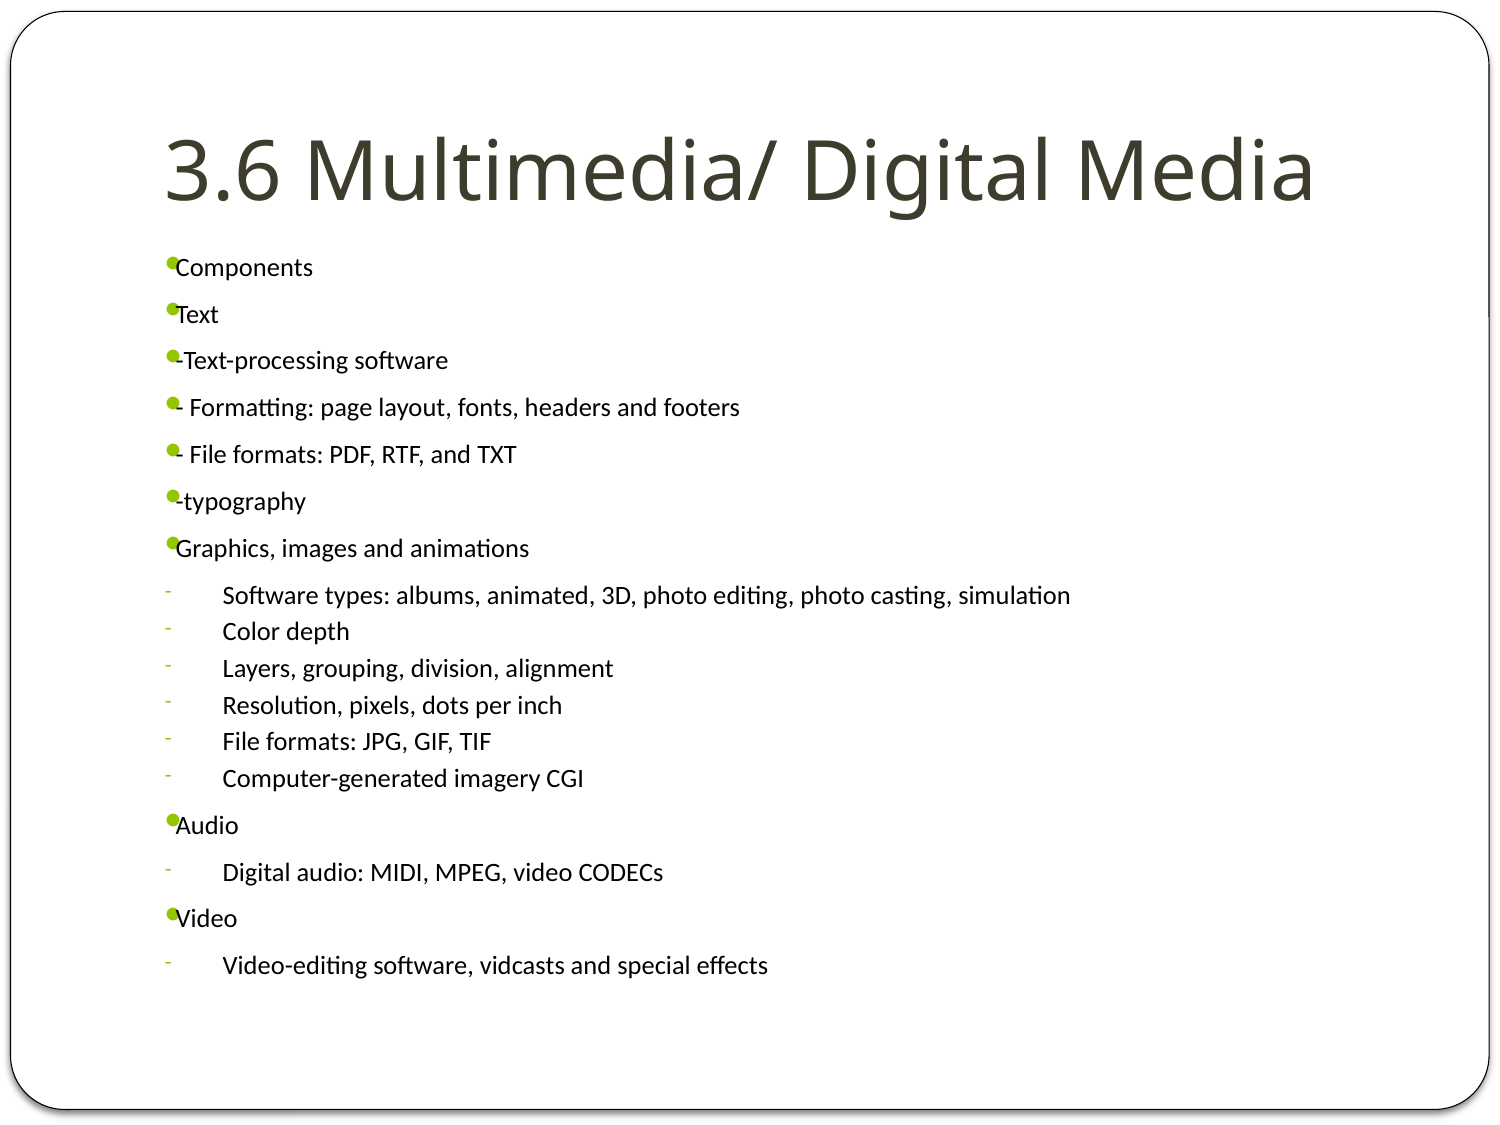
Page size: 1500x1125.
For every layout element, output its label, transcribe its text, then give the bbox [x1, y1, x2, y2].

list Components Text -Text-processing software - Formatting: page layout, fonts, headers and footers - File formats: PDF, RTF, and TXT -typography Graphics, images and animations Software types: albums, animated, 3D, photo editing, photo casting, simulation Color depth Layers, grouping, division, alignment Resolution, pixels, dots per inch File formats: JPG, GIF, TIF Computer-generated imagery CGI Audio Digital audio: MIDI, MPEG, video CODECs Video Video-editing software, vidcasts and special effects [150, 237, 1425, 988]
title 3.6 Multimedia/ Digital Media [150, 45, 1425, 233]
